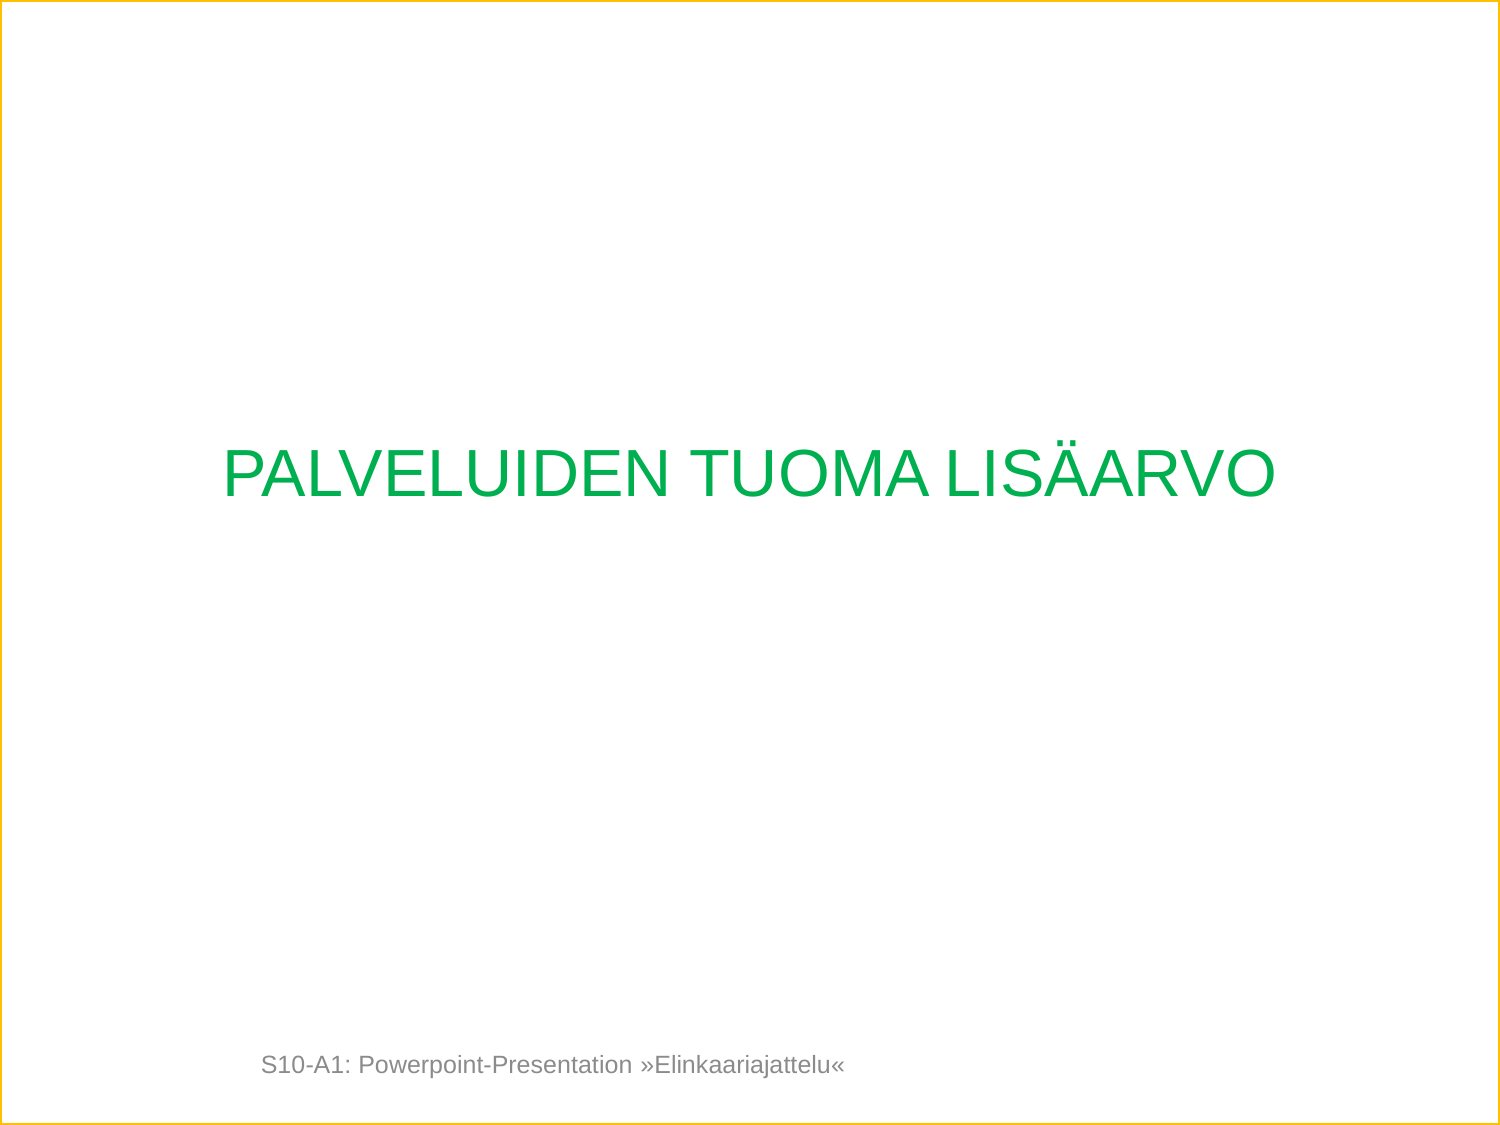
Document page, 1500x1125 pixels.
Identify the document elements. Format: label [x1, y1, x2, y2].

text_box [0, 0, 1500, 1125]
